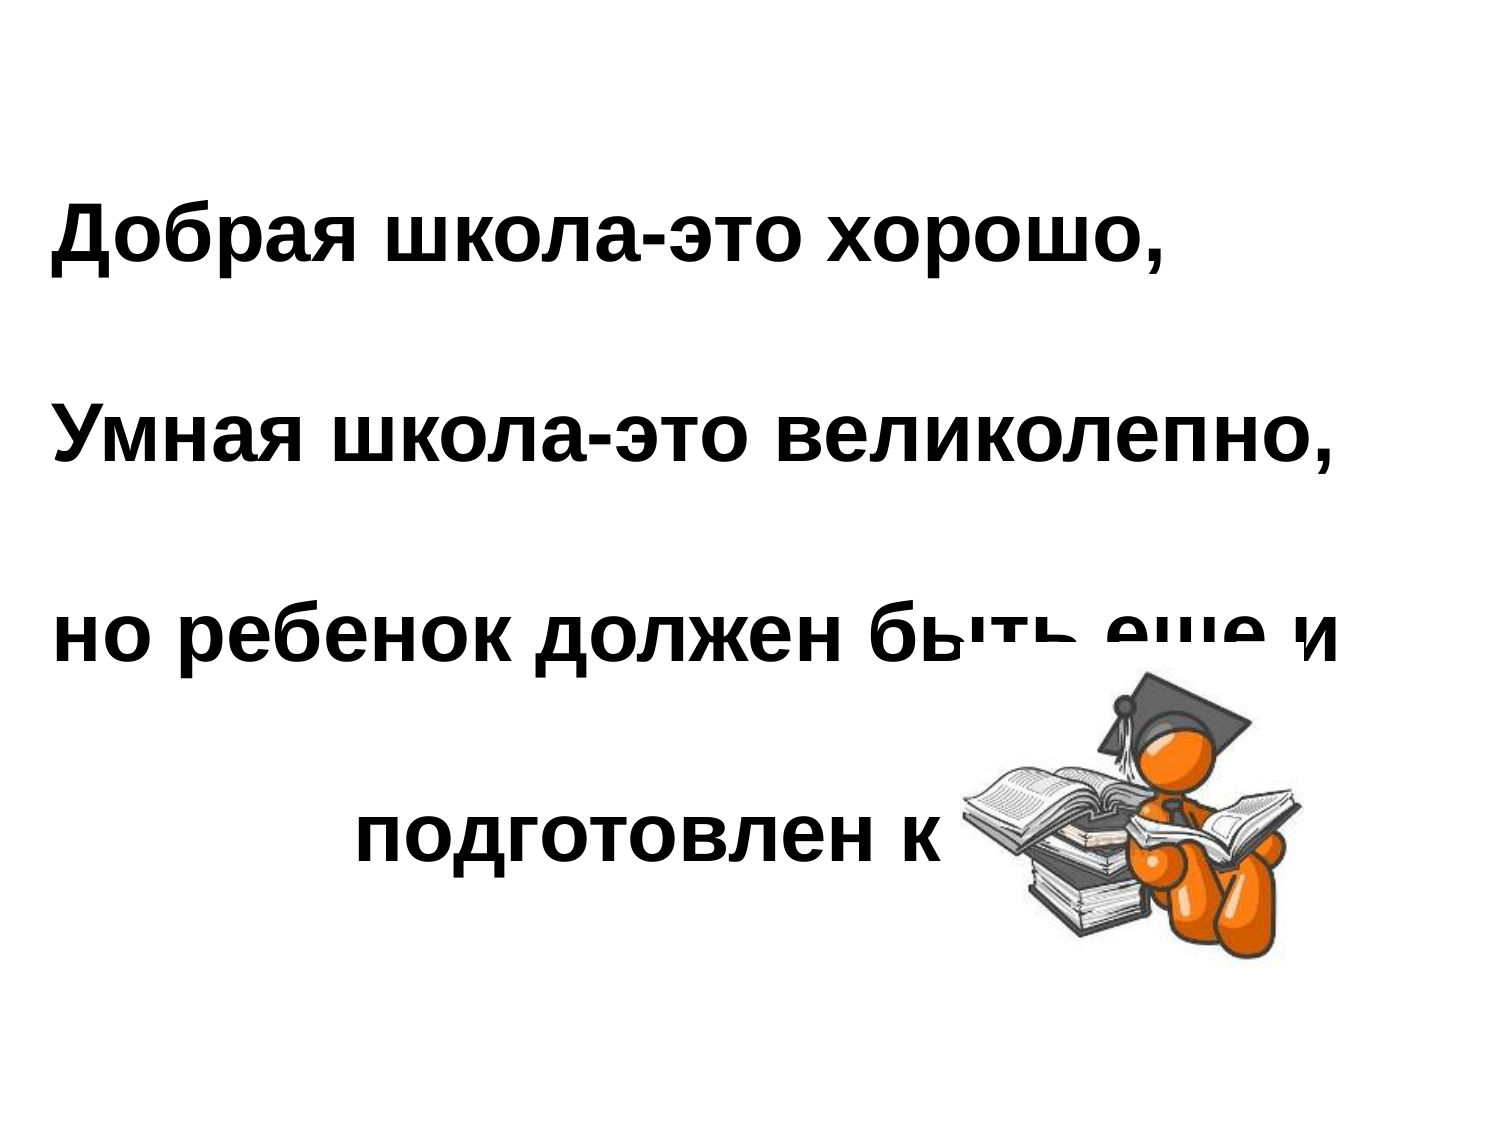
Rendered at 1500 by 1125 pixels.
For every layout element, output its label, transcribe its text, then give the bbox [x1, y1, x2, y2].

text_box Добрая школа-это хорошо, Умная школа-это великолепно, но ребенок должен быть еще и подготовлен к жизни. [36, 70, 1442, 981]
picture [959, 642, 1305, 995]
